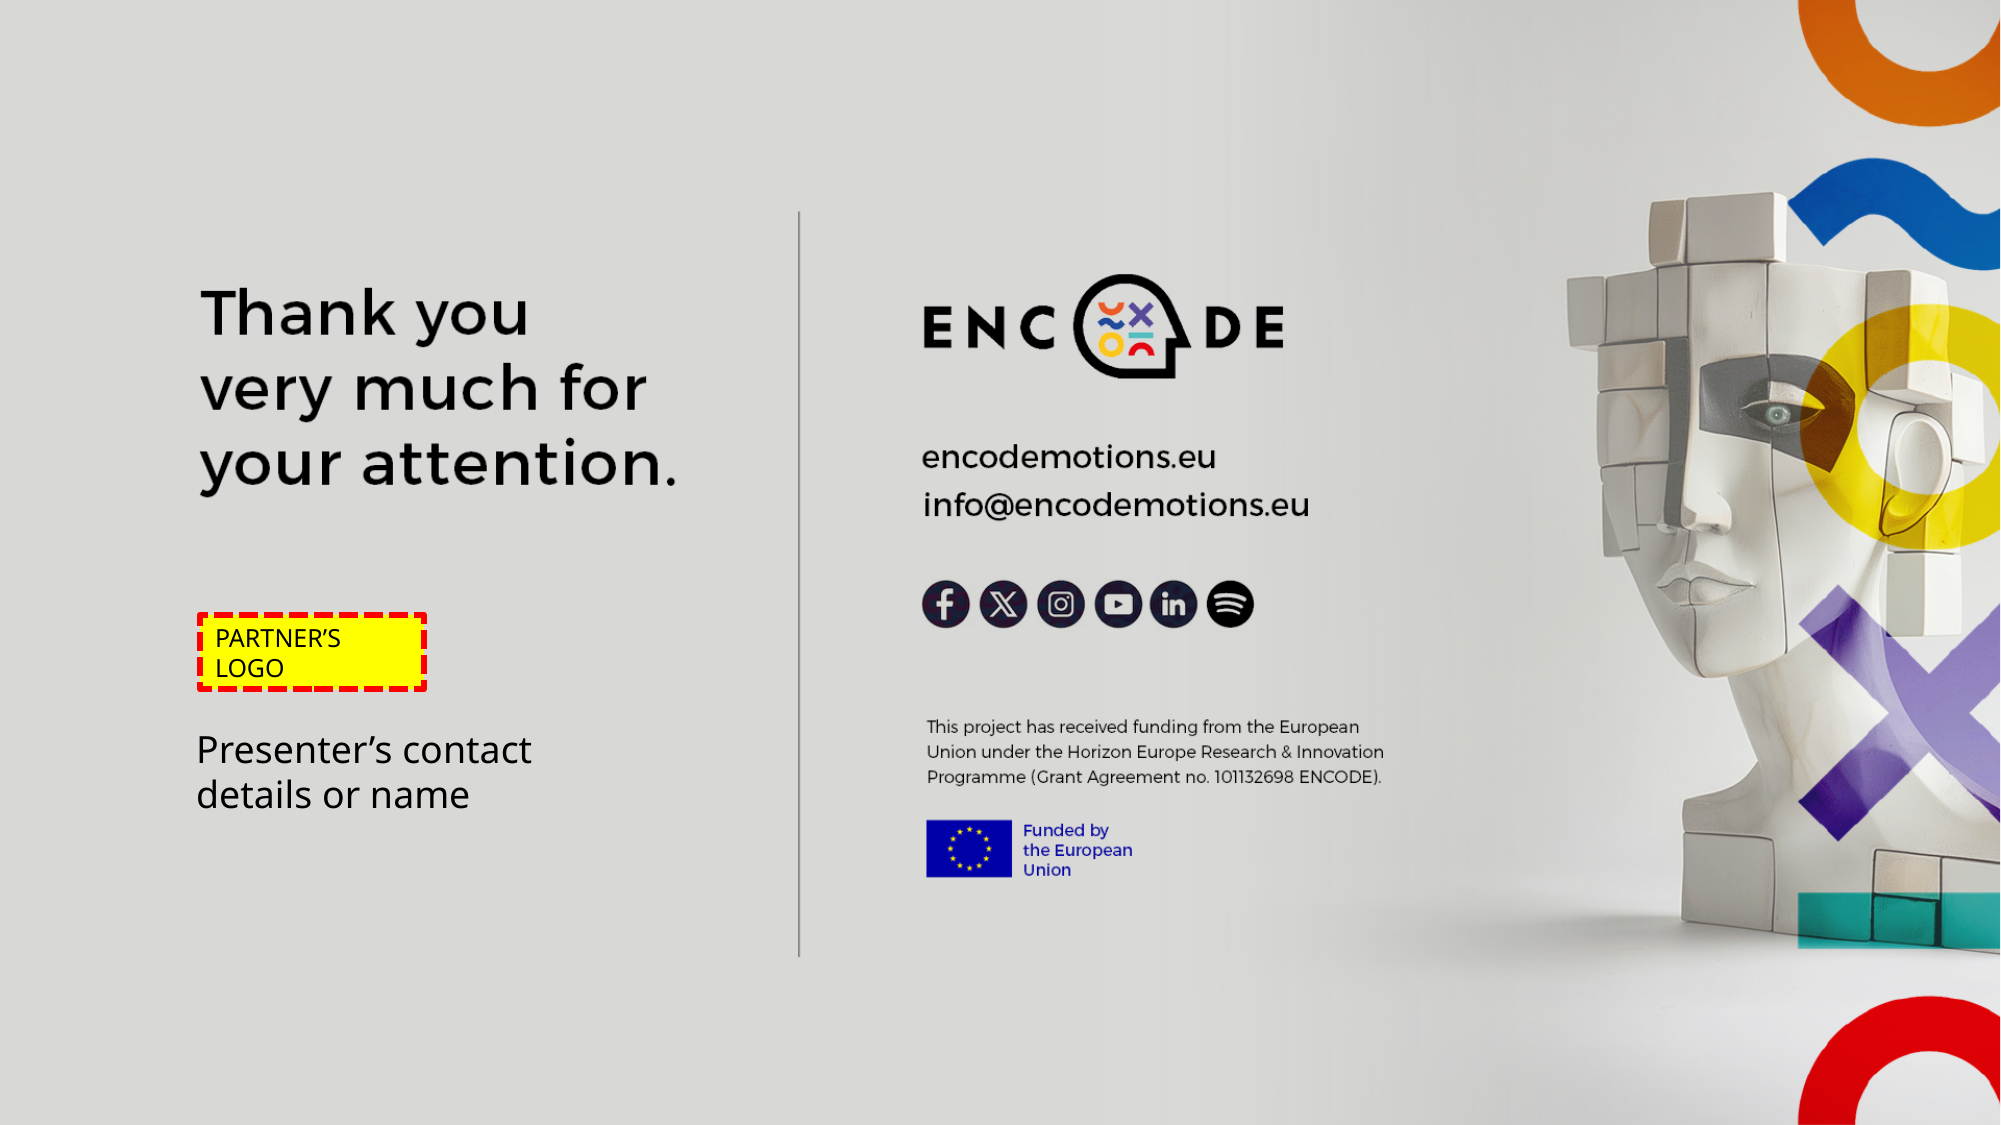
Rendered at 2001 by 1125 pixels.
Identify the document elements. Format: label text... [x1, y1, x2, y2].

text_box Presenter’s contact details or name [181, 719, 667, 824]
picture [0, 0, 2001, 1125]
text_box PARTNER’S LOGO [200, 614, 424, 690]
